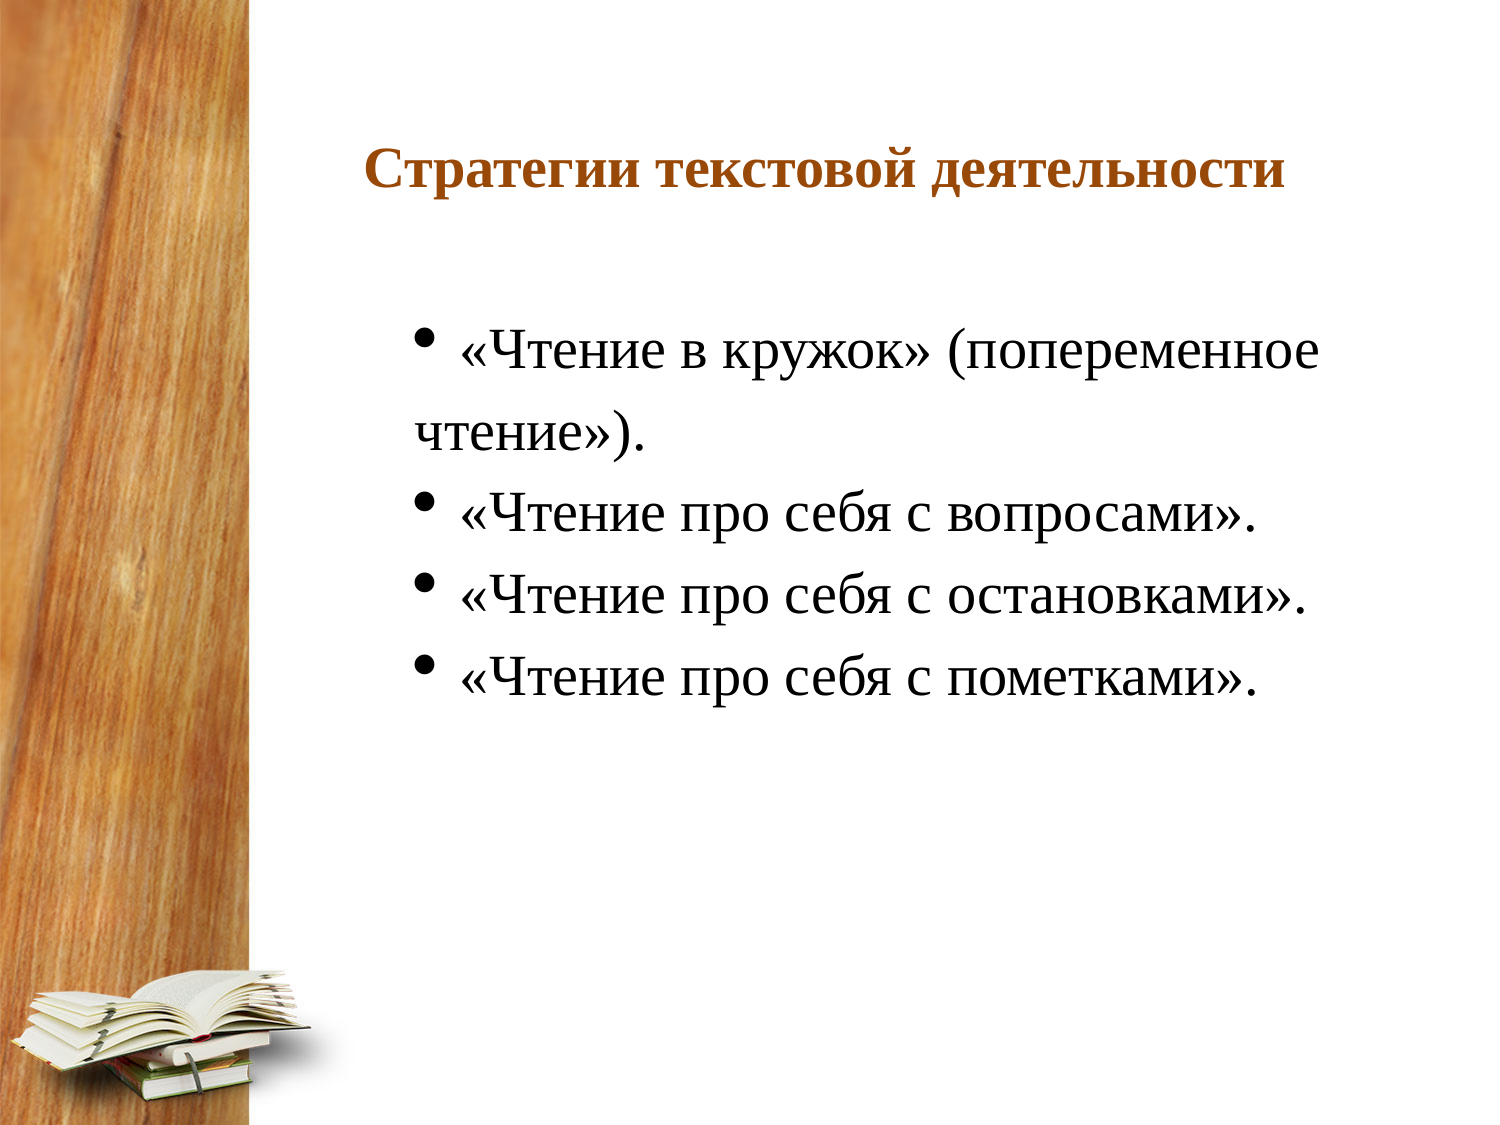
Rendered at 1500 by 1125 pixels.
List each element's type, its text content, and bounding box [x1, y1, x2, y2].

list Стратегии текстовой деятельности [348, 82, 1425, 247]
list «Чтение в кружок» (попеременное чтение»). «Чтение про себя с вопросами». «Чтение про себя с остановками». «Чтение про себя с пометками». [350, 302, 1427, 984]
picture [0, 0, 1500, 1125]
